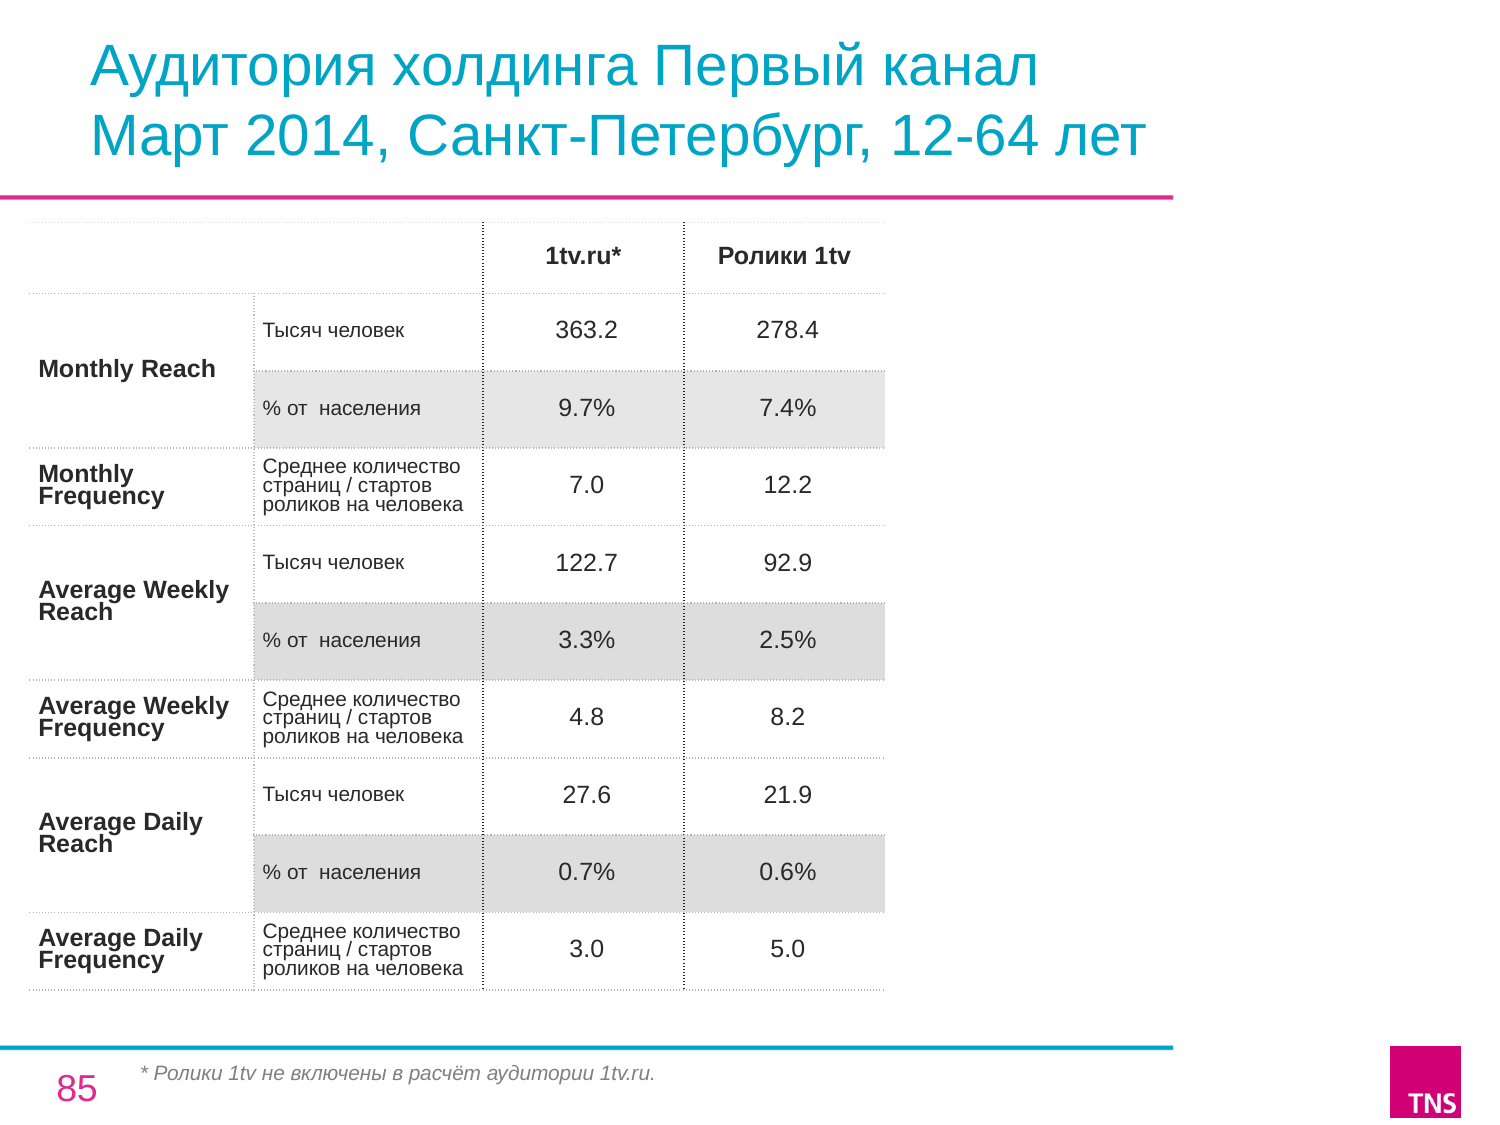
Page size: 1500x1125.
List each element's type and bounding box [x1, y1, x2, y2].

slide_number [40, 1055, 392, 1125]
text_box [124, 1052, 1463, 1092]
title [74, 8, 1476, 187]
table_cell [29, 294, 885, 990]
picture [0, 0, 1500, 1125]
table_header [29, 223, 885, 294]
